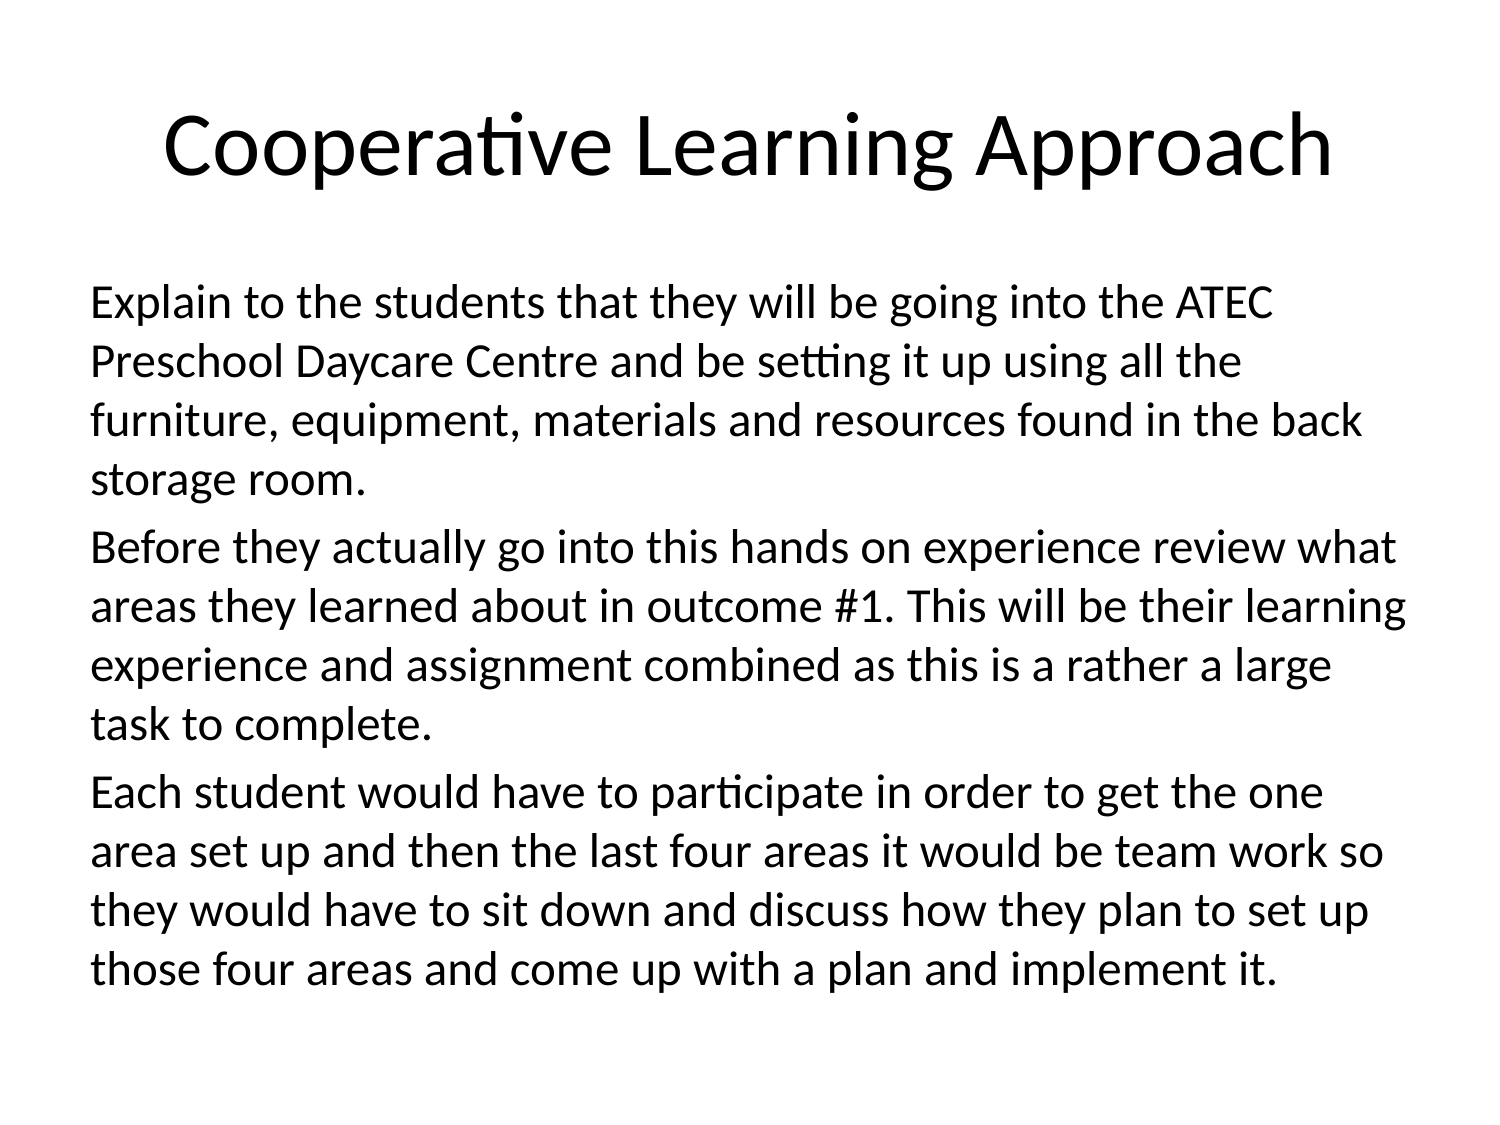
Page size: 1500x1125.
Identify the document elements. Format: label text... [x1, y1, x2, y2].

title Cooperative Learning Approach [75, 45, 1425, 233]
list Explain to the students that they will be going into the ATEC Preschool Daycare Centre and be setting it up using all the furniture, equipment, materials and resources found in the back storage room. Before they actually go into this hands on experience review what areas they learned about in outcome #1. This will be their learning experience and assignment combined as this is a rather a large task to complete. Each student would have to participate in order to get the one area set up and then the last four areas it would be team work so they would have to sit down and discuss how they plan to set up those four areas and come up with a plan and implement it. [75, 262, 1425, 1005]
